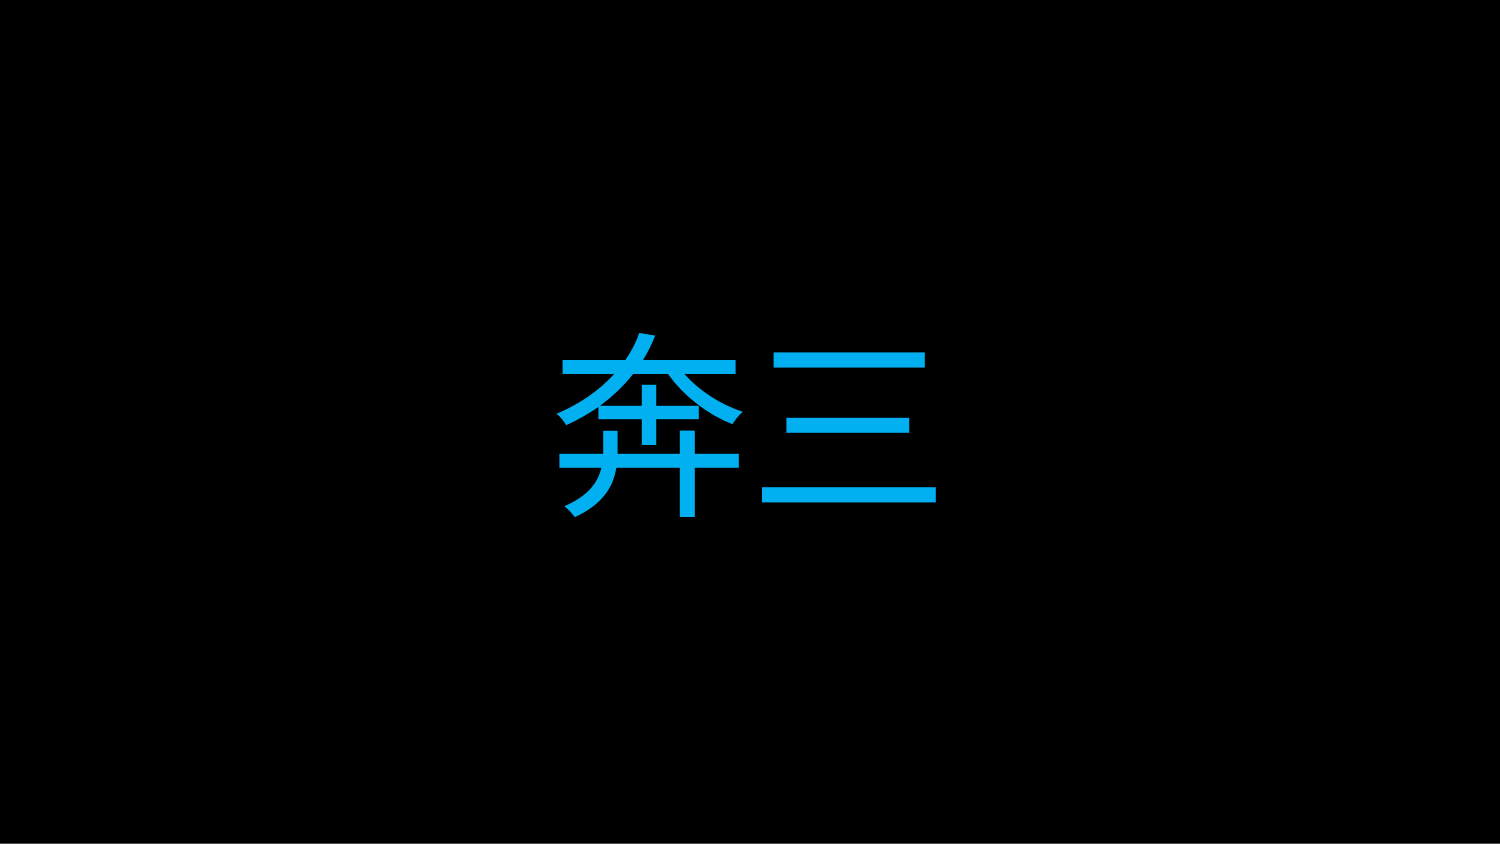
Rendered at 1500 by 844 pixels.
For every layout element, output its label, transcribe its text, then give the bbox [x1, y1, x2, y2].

text_box 奔三 [0, 0, 1500, 844]
